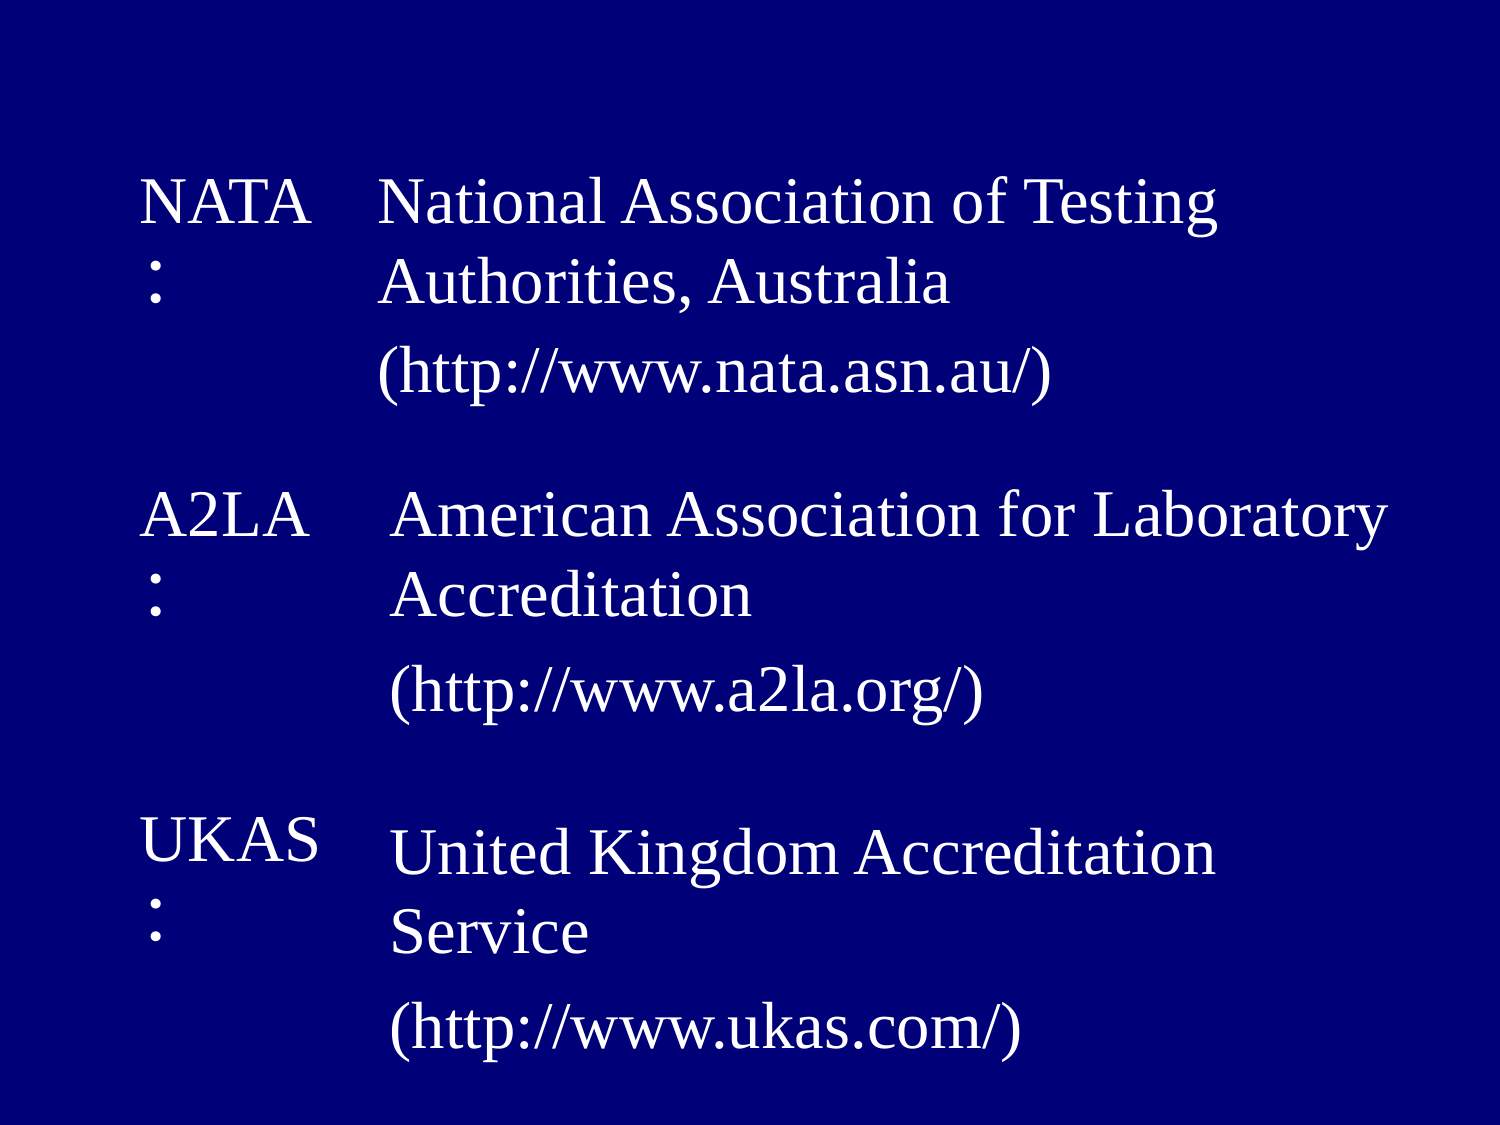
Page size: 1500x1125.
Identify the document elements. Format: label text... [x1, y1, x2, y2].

text_box A2LA ： [125, 462, 374, 638]
text_box UKAS ： [125, 787, 411, 963]
text_box United Kingdom Accreditation Service (http://www.ukas.com/) [375, 800, 1388, 1068]
text_box NATA ： [125, 149, 362, 325]
text_box American Association for Laboratory Accreditation (http://www.a2la.org/) [374, 462, 1500, 731]
text_box National Association of Testing Authorities, Australia (http://www.nata.asn.au/) [362, 149, 1450, 410]
